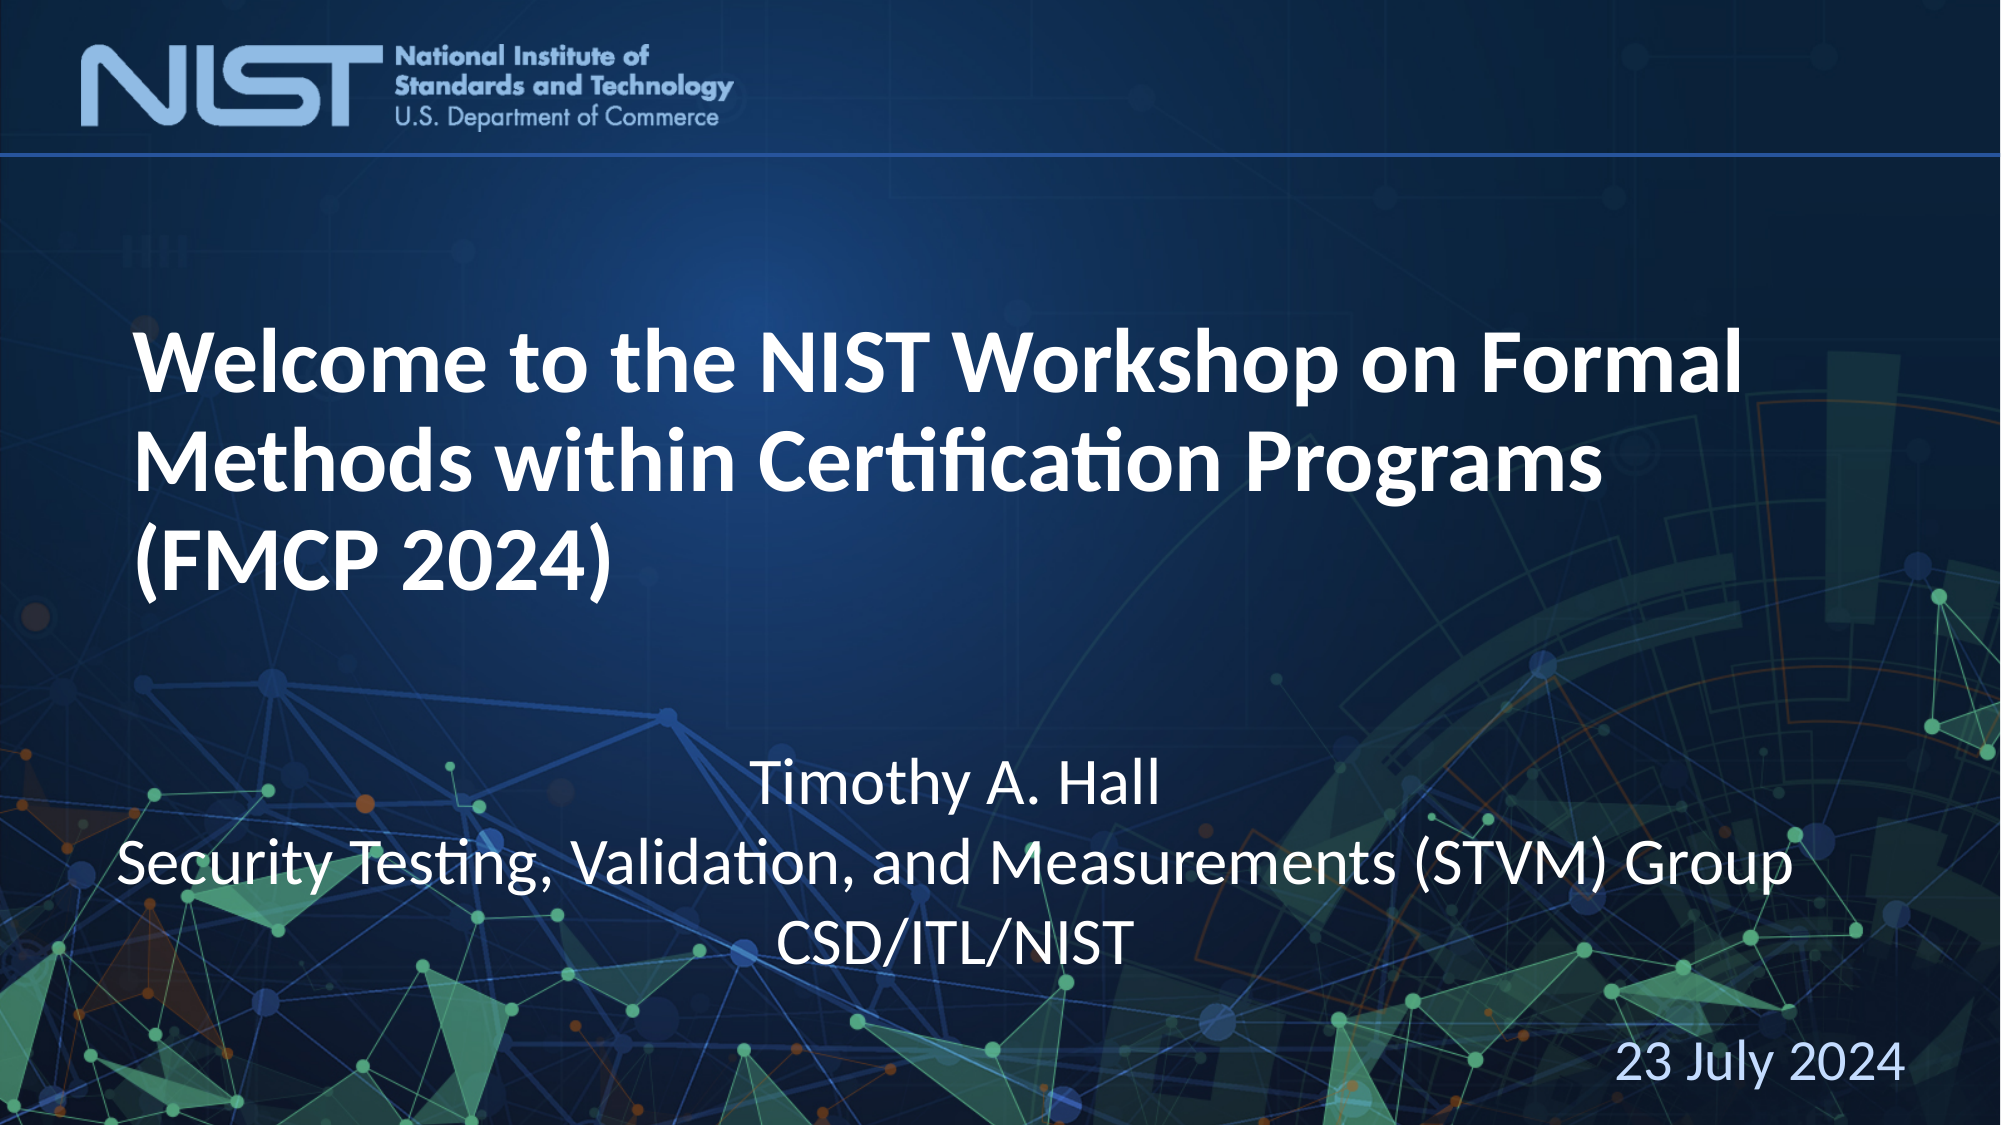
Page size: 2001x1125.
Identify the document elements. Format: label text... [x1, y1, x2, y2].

picture [0, 157, 2001, 1125]
list 23 July 2024 [1319, 1022, 1922, 1109]
picture [0, 0, 2001, 153]
title Welcome to the NIST Workshop on Formal Methods within Certification Programs (FMCP 2024) [117, 507, 1834, 618]
text_box Timothy A. Hall Security Testing, Validation, and Measurements (STVM) Group CSD/ITL/NIST [101, 730, 1811, 985]
